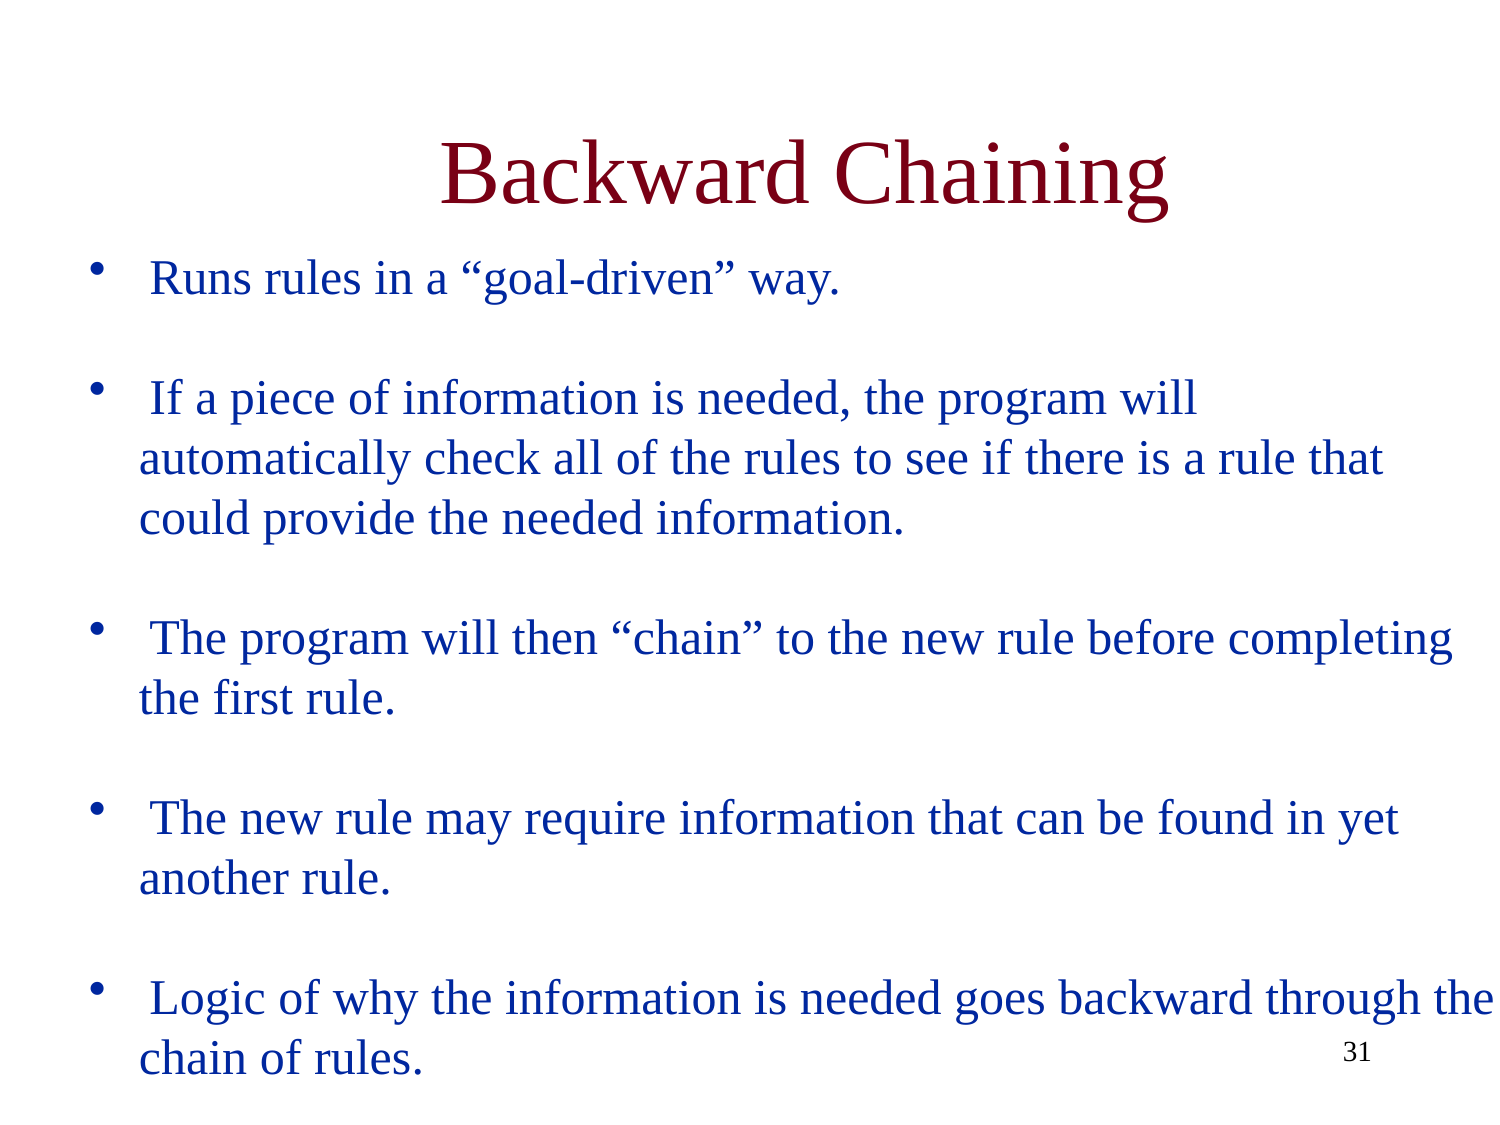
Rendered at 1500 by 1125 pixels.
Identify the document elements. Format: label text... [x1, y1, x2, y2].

slide_number 31 [1074, 1024, 1388, 1101]
text_box Runs rules in a “goal-driven” way. If a piece of information is needed, the program will automatically check all of the rules to see if there is a rule that could provide the needed information. The program will then “chain” to the new rule before completing the first rule. The new rule may require information that can be found in yet another rule. Logic of why the information is needed goes backward through the chain of rules. [74, 237, 1500, 1125]
title Backward Chaining [184, 72, 1427, 237]
